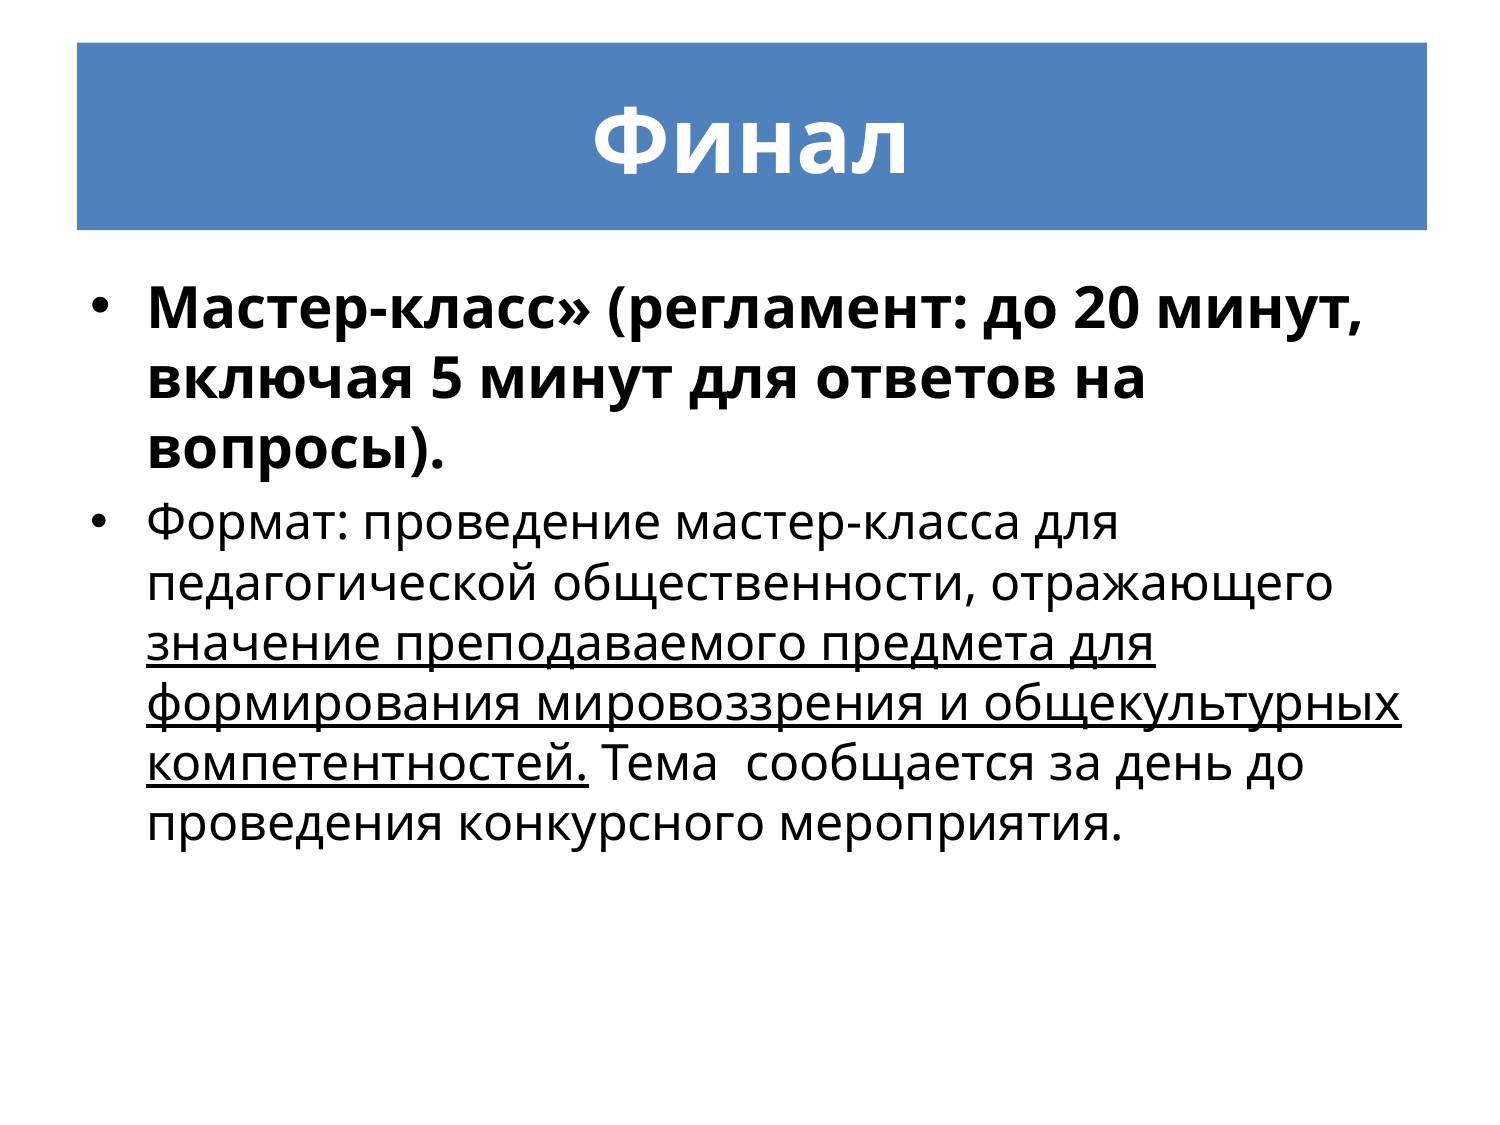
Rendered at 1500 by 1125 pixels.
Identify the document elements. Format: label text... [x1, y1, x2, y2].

list Мастер-класс» (регламент: до 20 минут, включая 5 минут для ответов на вопросы). Формат: проведение мастер-класса для педагогической общественности, отражающего значение преподаваемого предмета для формирования мировоззрения и общекультурных компетентностей. Тема сообщается за день до проведения конкурсного мероприятия. [75, 262, 1425, 1005]
title Финал [76, 42, 1427, 231]
